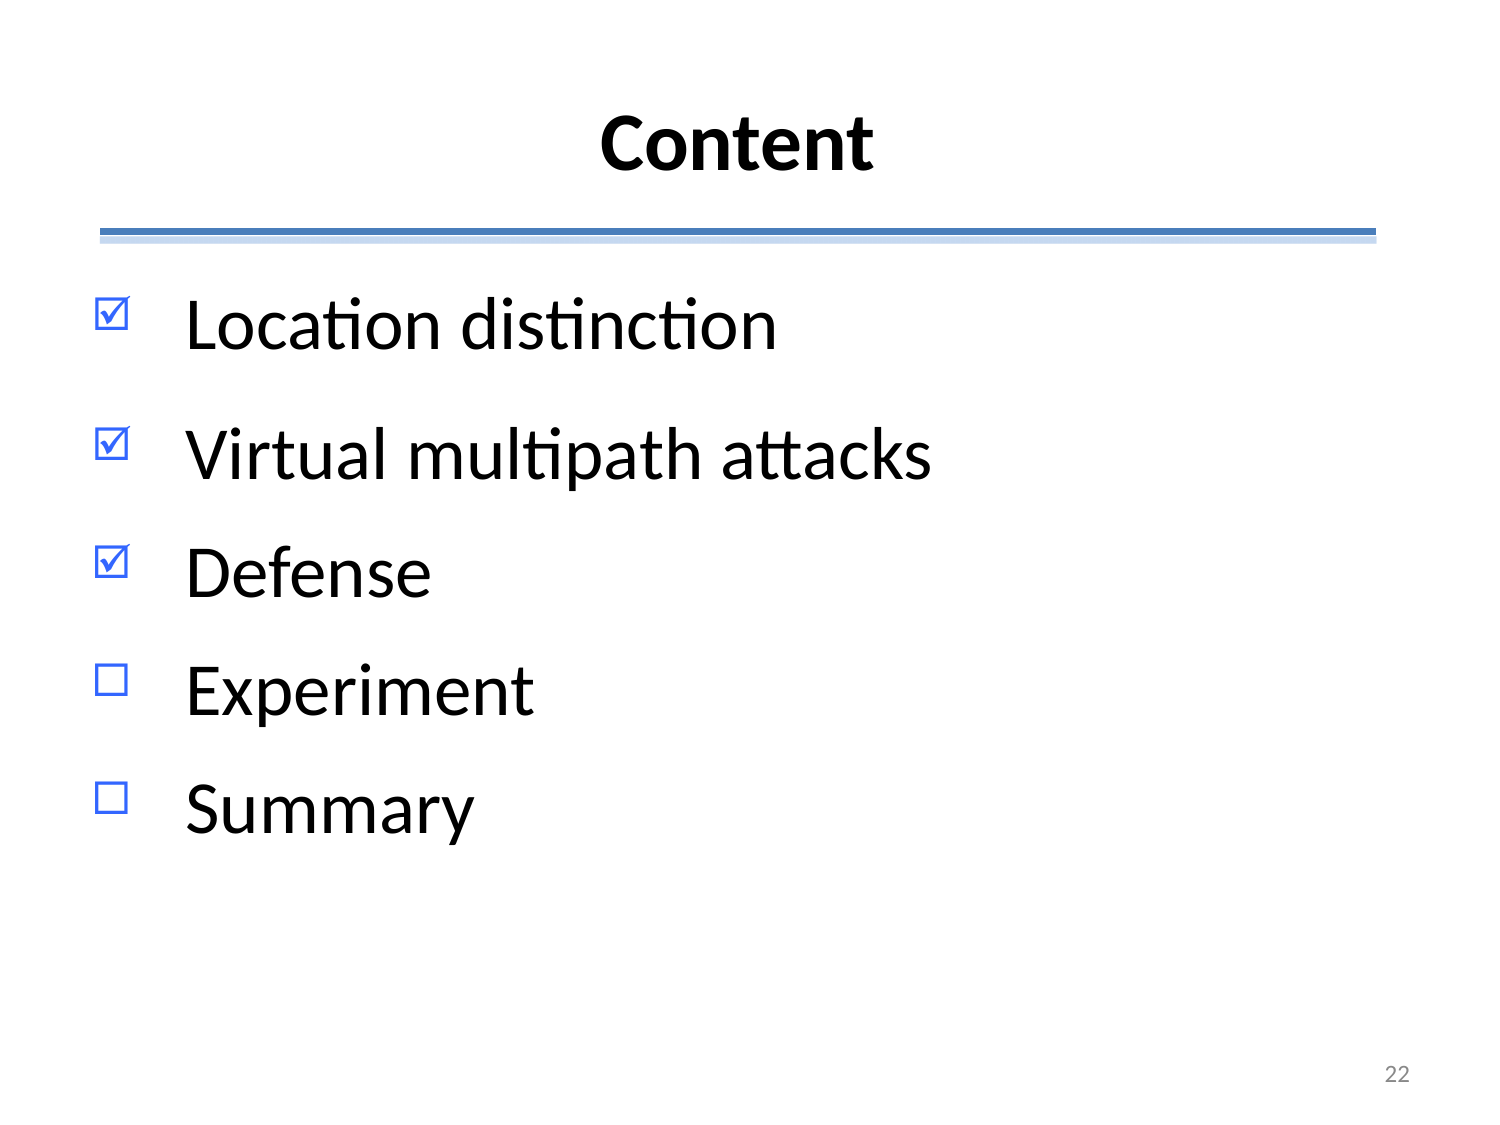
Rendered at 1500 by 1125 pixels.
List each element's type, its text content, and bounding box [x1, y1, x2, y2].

text_box Experiment [76, 633, 827, 738]
text_box Defense [76, 515, 827, 621]
text_box Virtual multipath attacks [76, 397, 1078, 503]
text_box Summary [76, 751, 827, 857]
slide_number 22 [1074, 1042, 1425, 1103]
text_box Location distinction [76, 267, 1400, 372]
title Content [100, 54, 1376, 220]
